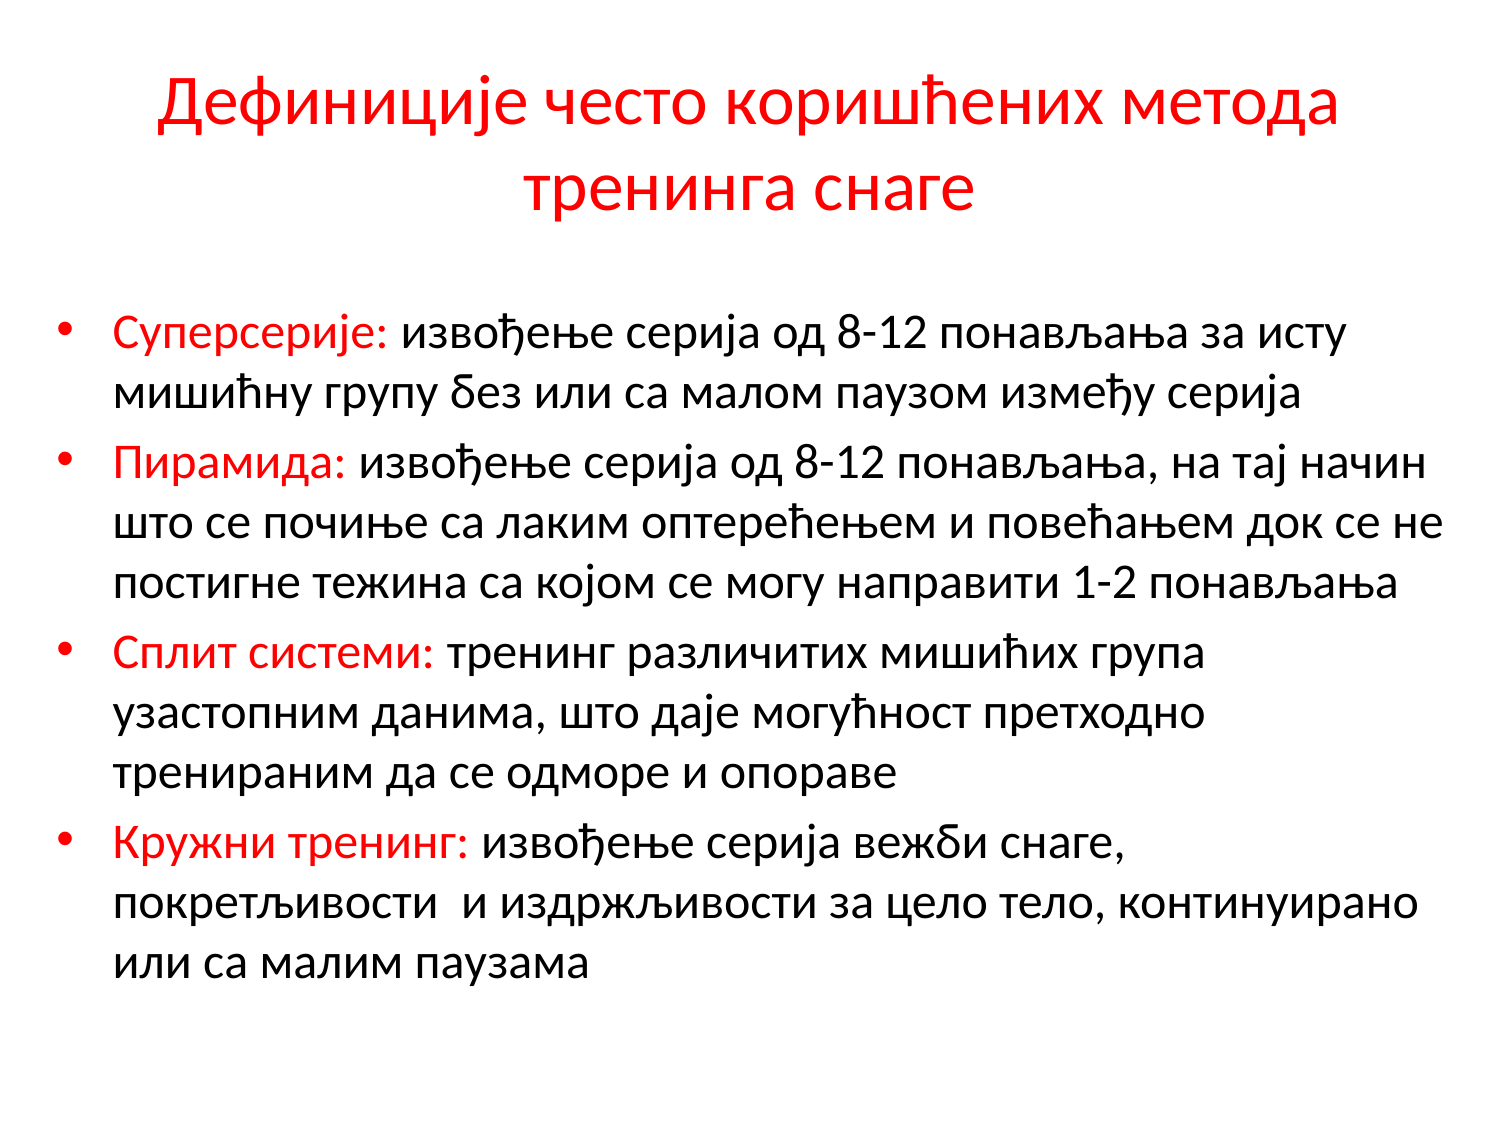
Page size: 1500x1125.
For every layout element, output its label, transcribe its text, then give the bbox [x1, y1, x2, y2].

title Дефиниције често коришћених метода тренинга снаге [75, 45, 1425, 233]
list Суперсерије: извођење серија од 8-12 понављања за исту мишићну групу без или са малом паузом између серија Пирамида: извођење серија од 8-12 понављања, на тај начин што се почиње са лаким оптерећењем и повећањем док се не постигне тежина са којом се могу направити 1-2 понављања Сплит системи: тренинг различитих мишићих група узастопним данима, што даје могућност претходно тренираним да се одморе и опораве Кружни тренинг: извођење серија вежби снаге, покретљивости и издржљивости за цело тело, континуирано или са малим паузама [41, 290, 1471, 1094]
